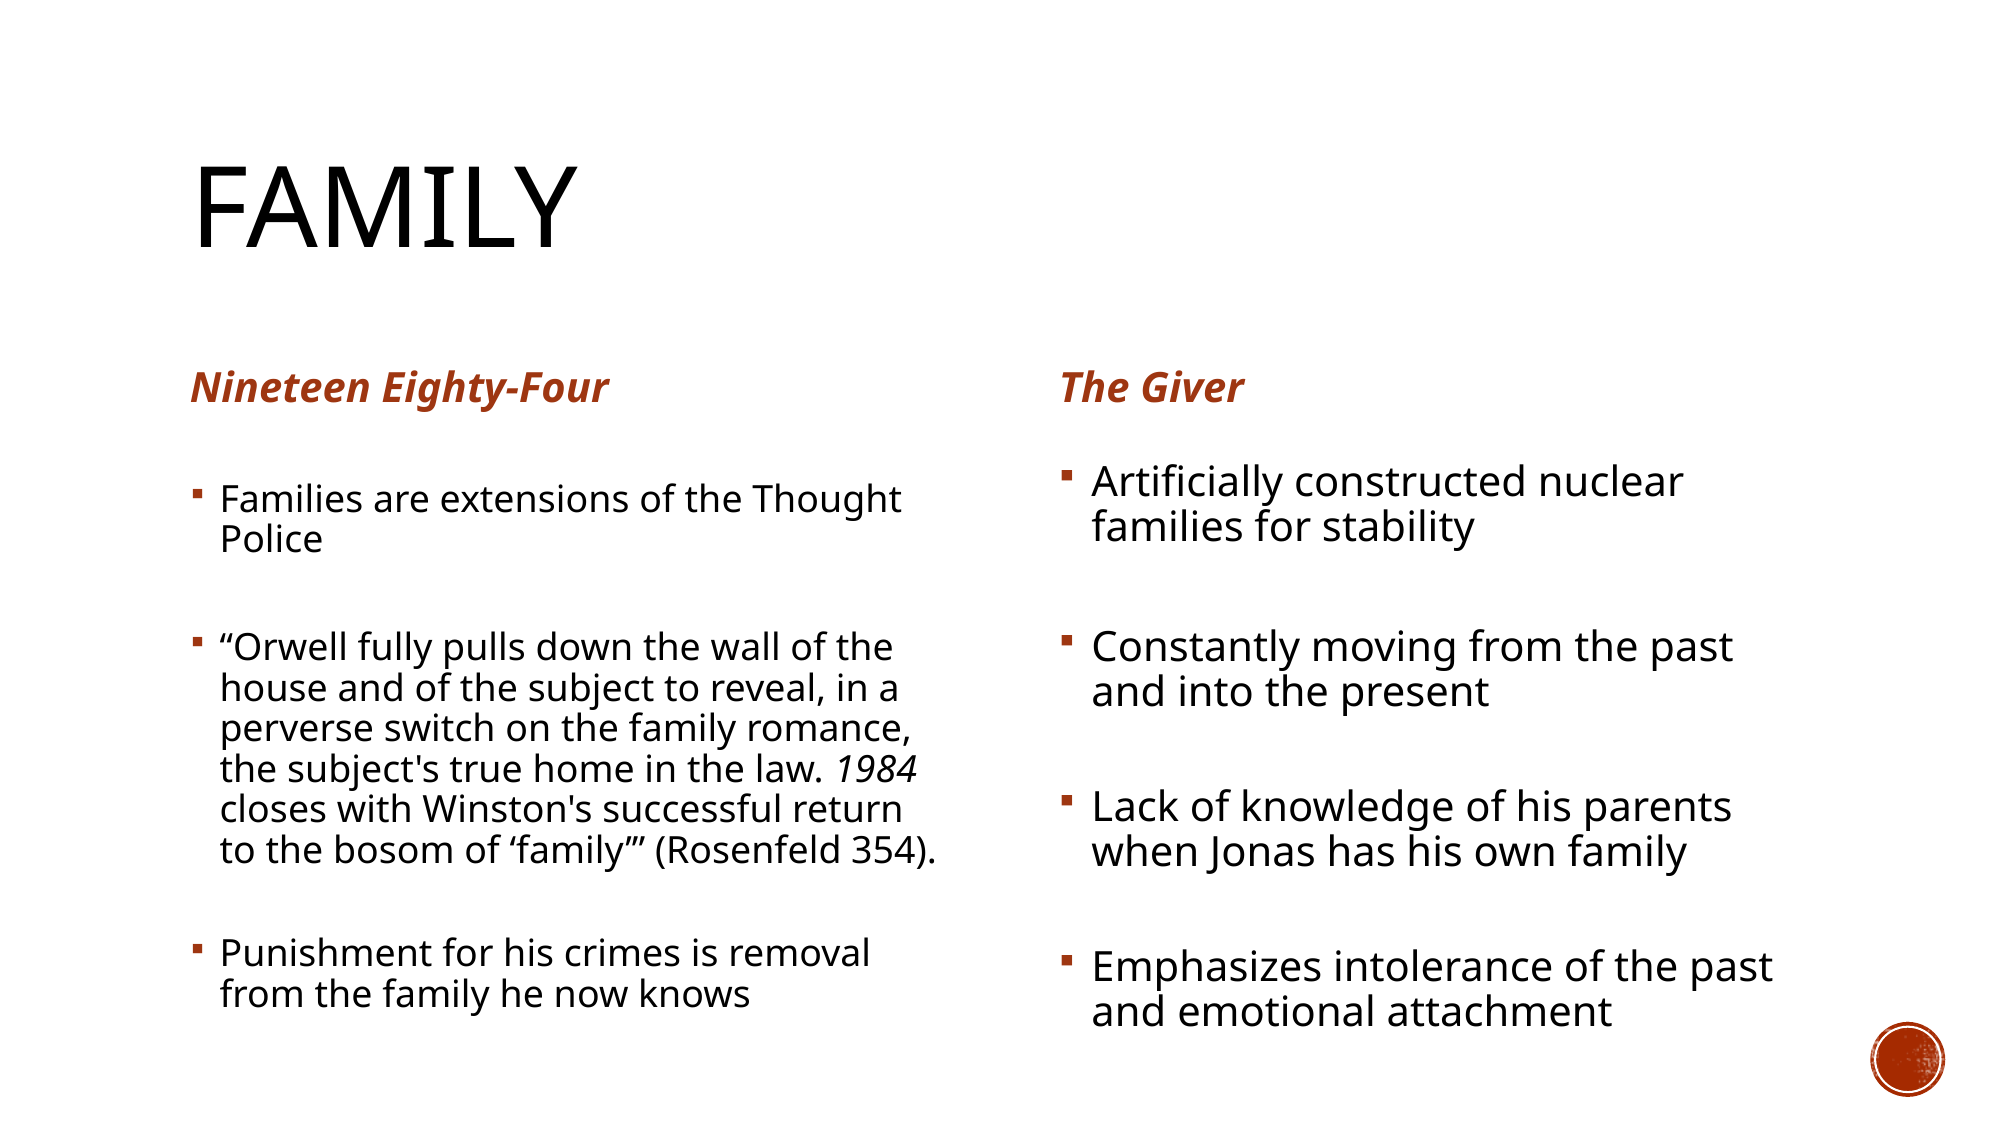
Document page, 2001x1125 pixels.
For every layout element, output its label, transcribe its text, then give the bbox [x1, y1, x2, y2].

list Artificially constructed nuclear families for stability Constantly moving from the past and into the present Lack of knowledge of his parents when Jonas has his own family Emphasizes intolerance of the past and emotional attachment [1043, 450, 1824, 1046]
list Nineteen Eighty-Four [174, 336, 955, 441]
title Family [175, 79, 1826, 344]
list Families are extensions of the Thought Police “Orwell fully pulls down the wall of the house and of the subject to reveal, in a perverse switch on the family romance, the subject's true home in the law. 1984 closes with Winston's successful return to the bosom of ‘family’” (Rosenfeld 354). Punishment for his crimes is removal from the family he now knows [175, 450, 956, 1046]
list The Giver [1043, 336, 1824, 441]
